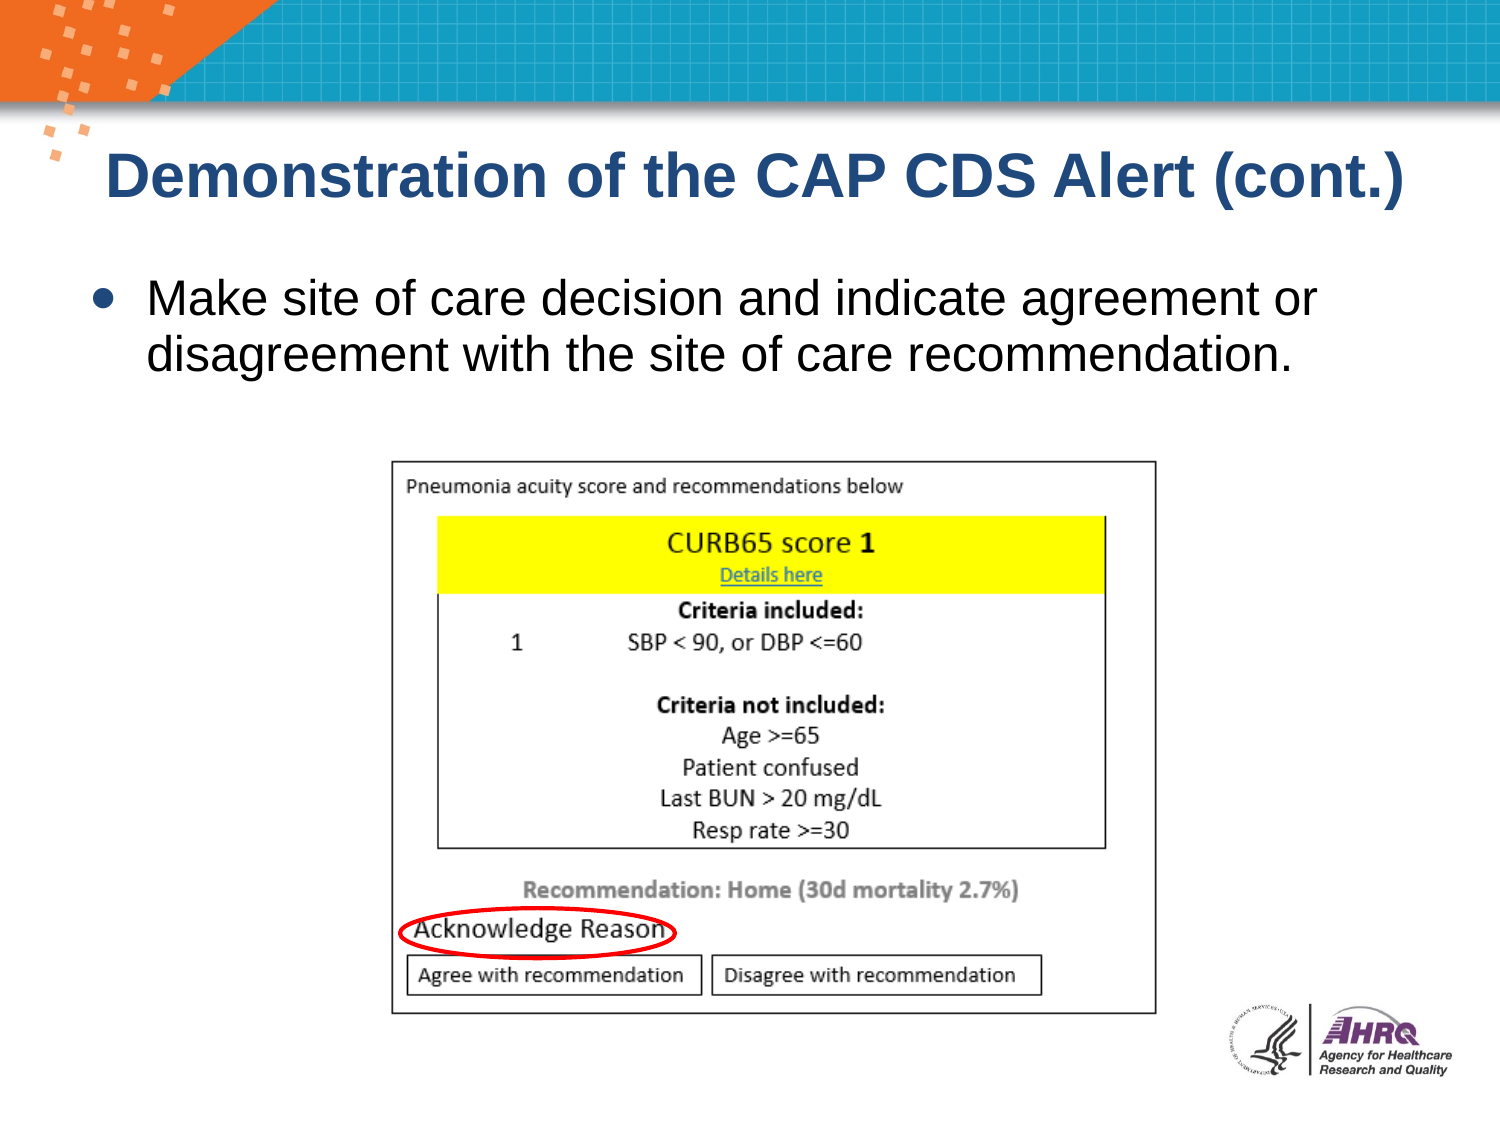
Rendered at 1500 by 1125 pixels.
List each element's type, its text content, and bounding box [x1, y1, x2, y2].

list Make site of care decision and indicate agreement or disagreement with the site of care recommendation. [75, 262, 1425, 425]
picture [374, 449, 1176, 1025]
title Demonstration of the CAP CDS Alert (cont.) [37, 125, 1475, 227]
picture [0, 0, 1500, 168]
picture [1224, 999, 1457, 1081]
